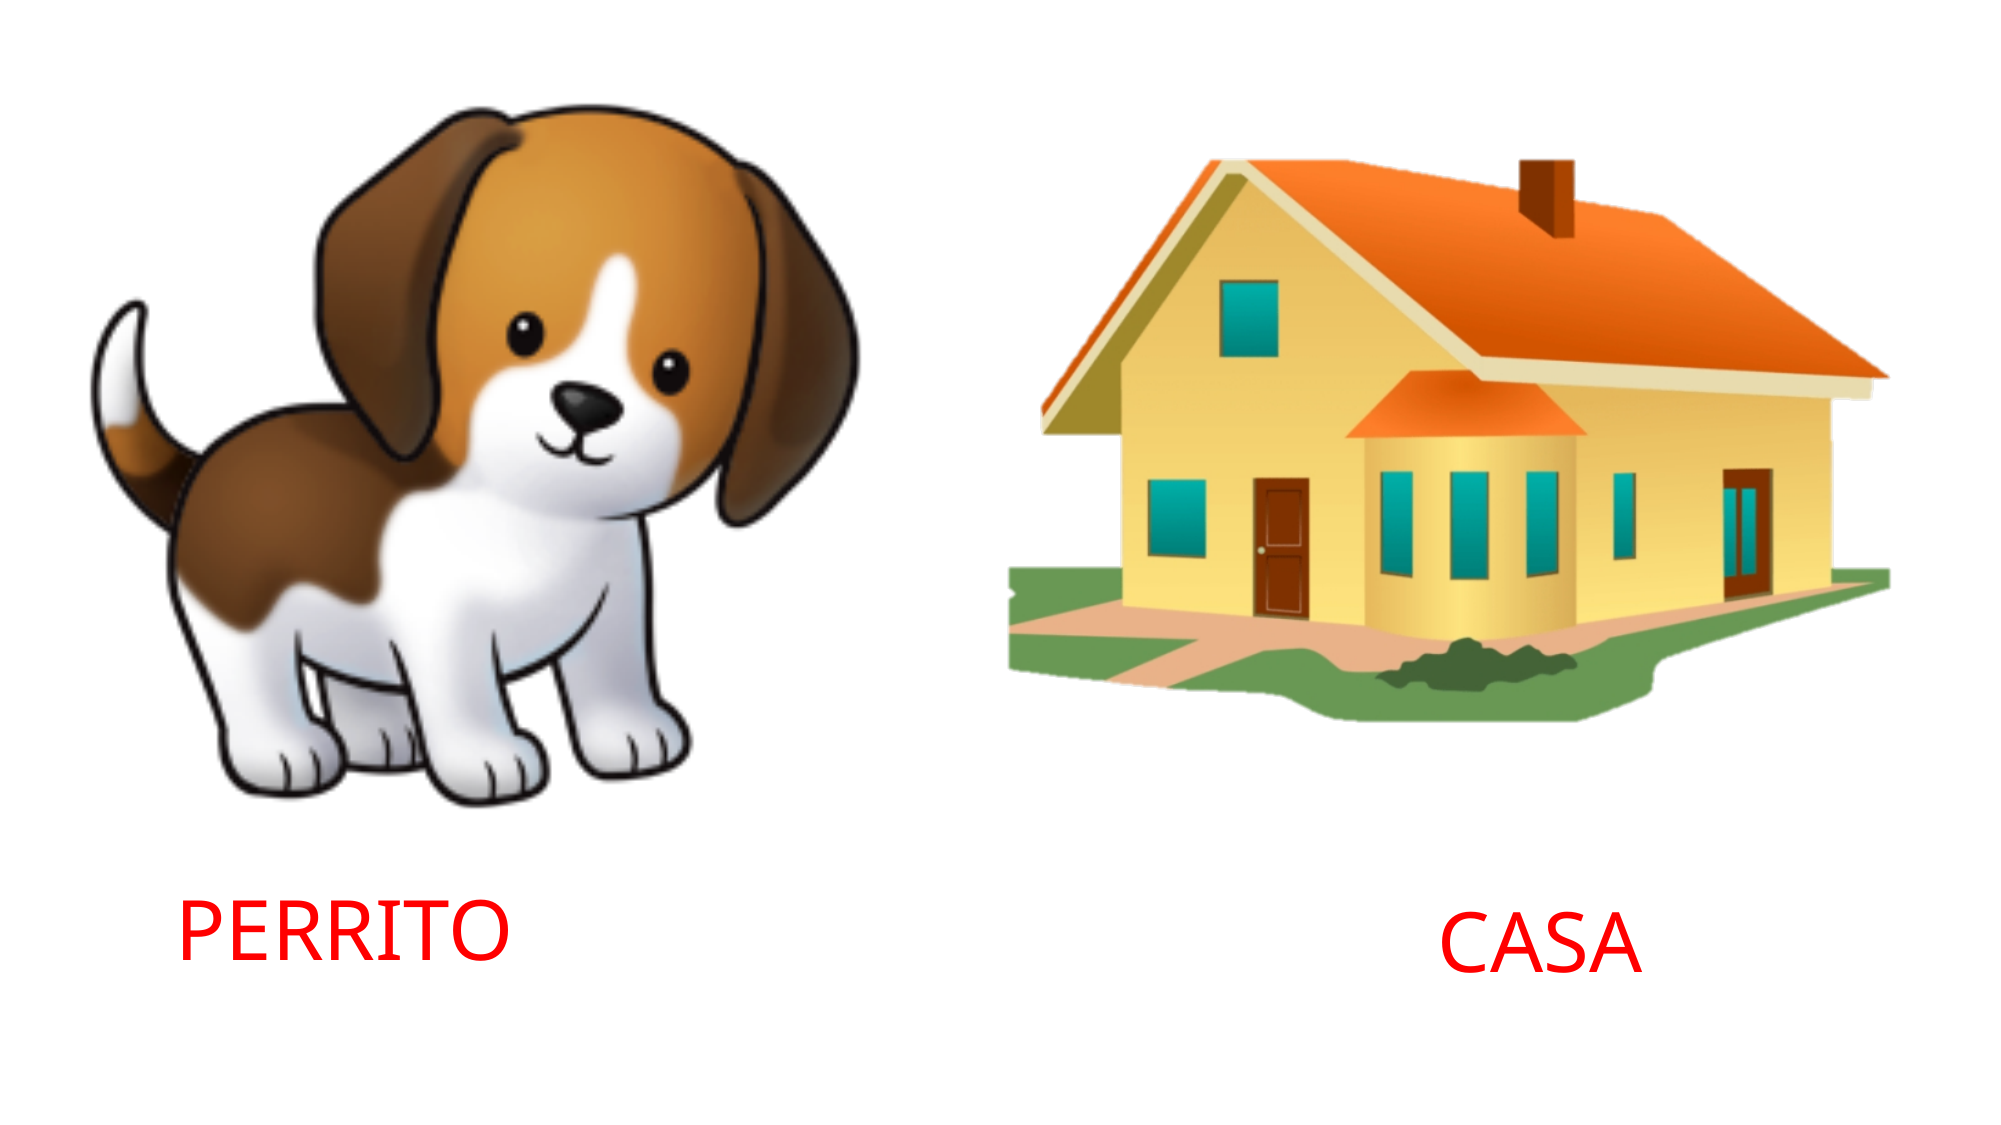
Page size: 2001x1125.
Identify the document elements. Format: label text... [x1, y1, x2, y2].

text_box PERRITO [60, 869, 629, 985]
text_box CASA [1302, 882, 1779, 997]
picture [899, 90, 2000, 792]
picture [73, 39, 877, 843]
